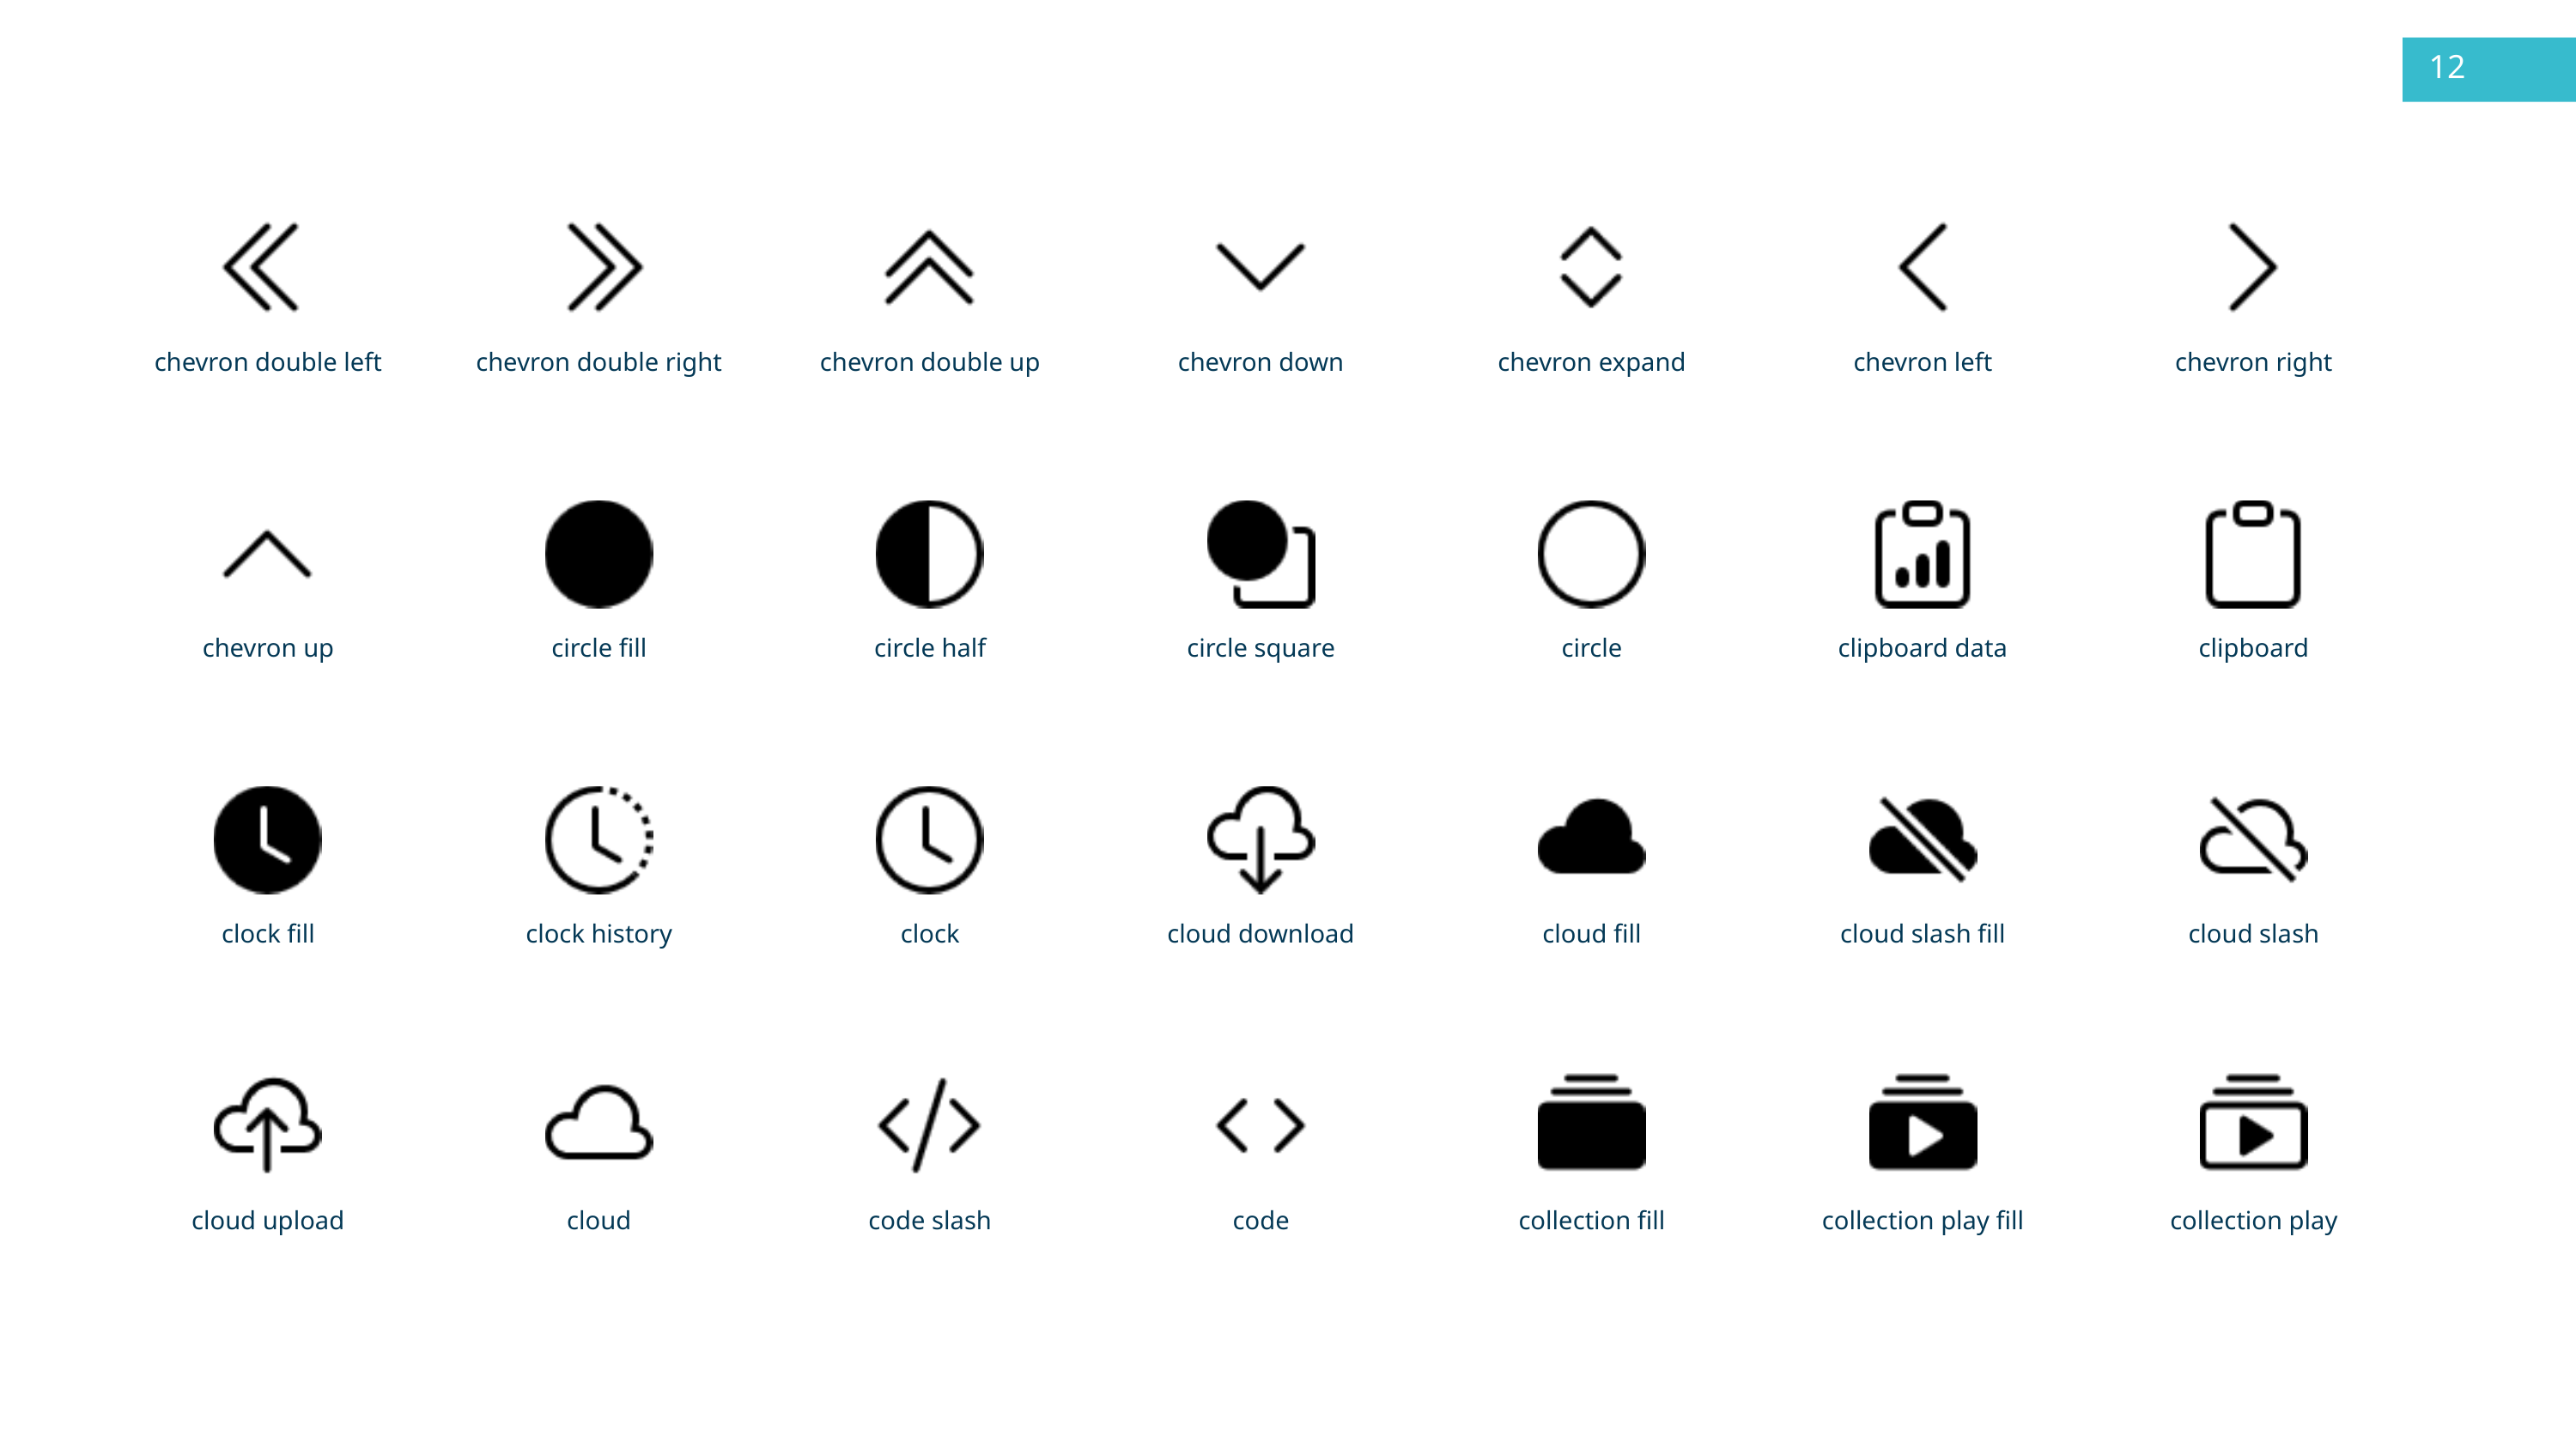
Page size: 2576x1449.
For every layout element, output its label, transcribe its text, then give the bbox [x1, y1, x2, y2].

text_box chevron double left [89, 339, 420, 383]
picture [1207, 500, 1315, 609]
picture [545, 500, 653, 609]
picture [876, 786, 985, 894]
text_box clock [750, 912, 1082, 955]
text_box chevron right [2075, 339, 2433, 383]
text_box cloud [420, 1197, 750, 1241]
text_box cloud slash fill [1744, 912, 2075, 955]
text_box clock history [420, 912, 750, 955]
picture [214, 500, 323, 609]
picture [1538, 1072, 1646, 1181]
picture [1538, 500, 1646, 609]
text_box chevron down [1082, 339, 1413, 383]
text_box circle half [750, 626, 1082, 669]
text_box cloud download [1082, 912, 1413, 955]
text_box code slash [750, 1197, 1082, 1241]
text_box cloud slash [2075, 912, 2433, 955]
picture [1868, 500, 1978, 609]
picture [876, 1072, 985, 1181]
text_box chevron double right [420, 339, 750, 383]
text_box clipboard data [1744, 626, 2075, 669]
picture [2200, 786, 2308, 894]
text_box chevron up [89, 626, 420, 669]
text_box clipboard [2075, 626, 2433, 669]
text_box code [1082, 1197, 1413, 1241]
text_box collection fill [1413, 1197, 1744, 1241]
picture [2200, 500, 2308, 609]
text_box circle [1413, 626, 1744, 669]
picture [1538, 786, 1646, 894]
slide_number 12 [2415, 35, 2502, 100]
picture [2200, 214, 2308, 323]
picture [1868, 1072, 1978, 1181]
picture [876, 214, 985, 323]
picture [1207, 786, 1315, 894]
text_box chevron expand [1413, 339, 1744, 383]
text_box cloud upload [89, 1197, 420, 1241]
picture [2200, 1072, 2308, 1181]
picture [214, 1072, 323, 1181]
text_box collection play [2075, 1197, 2433, 1241]
picture [545, 786, 653, 894]
text_box circle square [1082, 626, 1413, 669]
text_box circle fill [420, 626, 750, 669]
picture [1868, 786, 1978, 894]
text_box chevron double up [750, 339, 1082, 383]
text_box cloud fill [1413, 912, 1744, 955]
picture [1207, 214, 1315, 323]
text_box collection play fill [1744, 1197, 2075, 1241]
picture [1868, 214, 1978, 323]
picture [1538, 214, 1646, 323]
picture [214, 214, 323, 323]
picture [545, 214, 653, 323]
picture [545, 1072, 653, 1181]
picture [214, 786, 323, 894]
text_box clock fill [89, 912, 420, 955]
picture [1207, 1072, 1315, 1181]
text_box chevron left [1744, 339, 2075, 383]
picture [876, 500, 985, 609]
